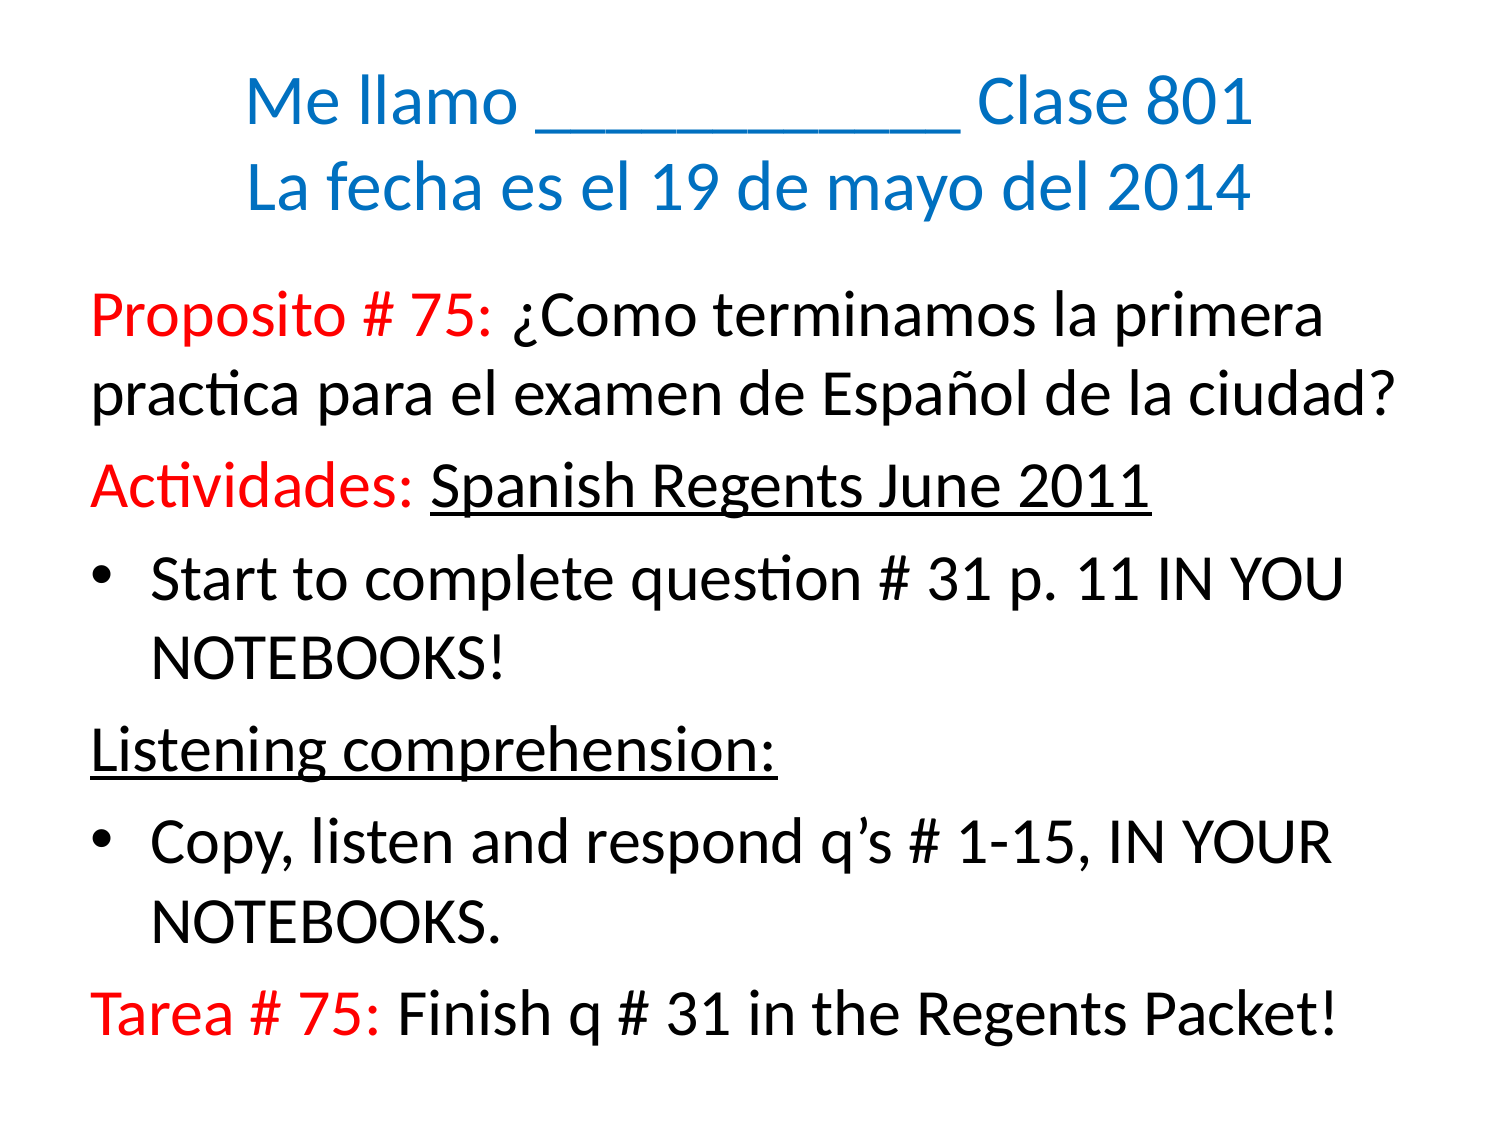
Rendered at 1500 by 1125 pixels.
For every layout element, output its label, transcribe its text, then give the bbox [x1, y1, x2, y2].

list Proposito # 75: ¿Como terminamos la primera practica para el examen de Español de la ciudad? Actividades: Spanish Regents June 2011 Start to complete question # 31 p. 11 IN YOU NOTEBOOKS! Listening comprehension: Copy, listen and respond q’s # 1-15, IN YOUR NOTEBOOKS. Tarea # 75: Finish q # 31 in the Regents Packet! [75, 262, 1425, 1075]
title Me llamo ____________ Clase 801 La fecha es el 19 de mayo del 2014 [75, 45, 1425, 233]
